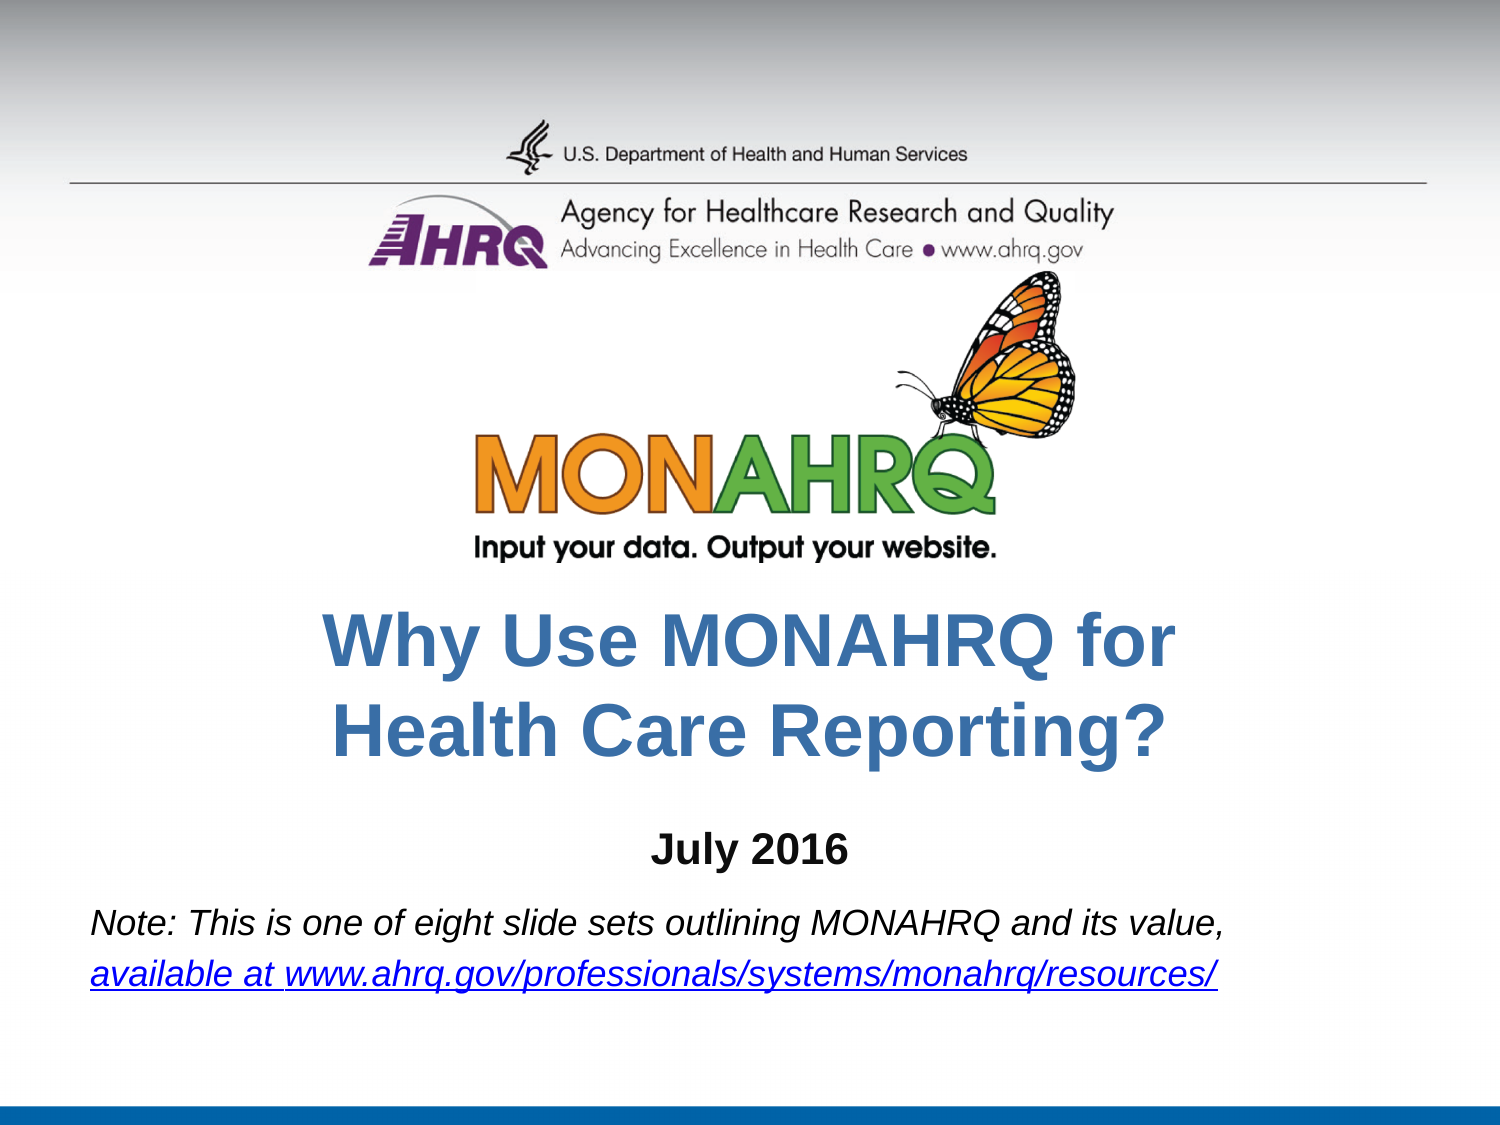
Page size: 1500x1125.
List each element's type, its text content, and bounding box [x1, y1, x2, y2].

list July 2016 Note: This is one of eight slide sets outlining MONAHRQ and its value, available at www.ahrq.gov/professionals/systems/monahrq/resources/ [75, 812, 1425, 1005]
picture [0, 0, 1500, 1125]
title Why Use MONAHRQ for Health Care Reporting? [75, 578, 1425, 812]
